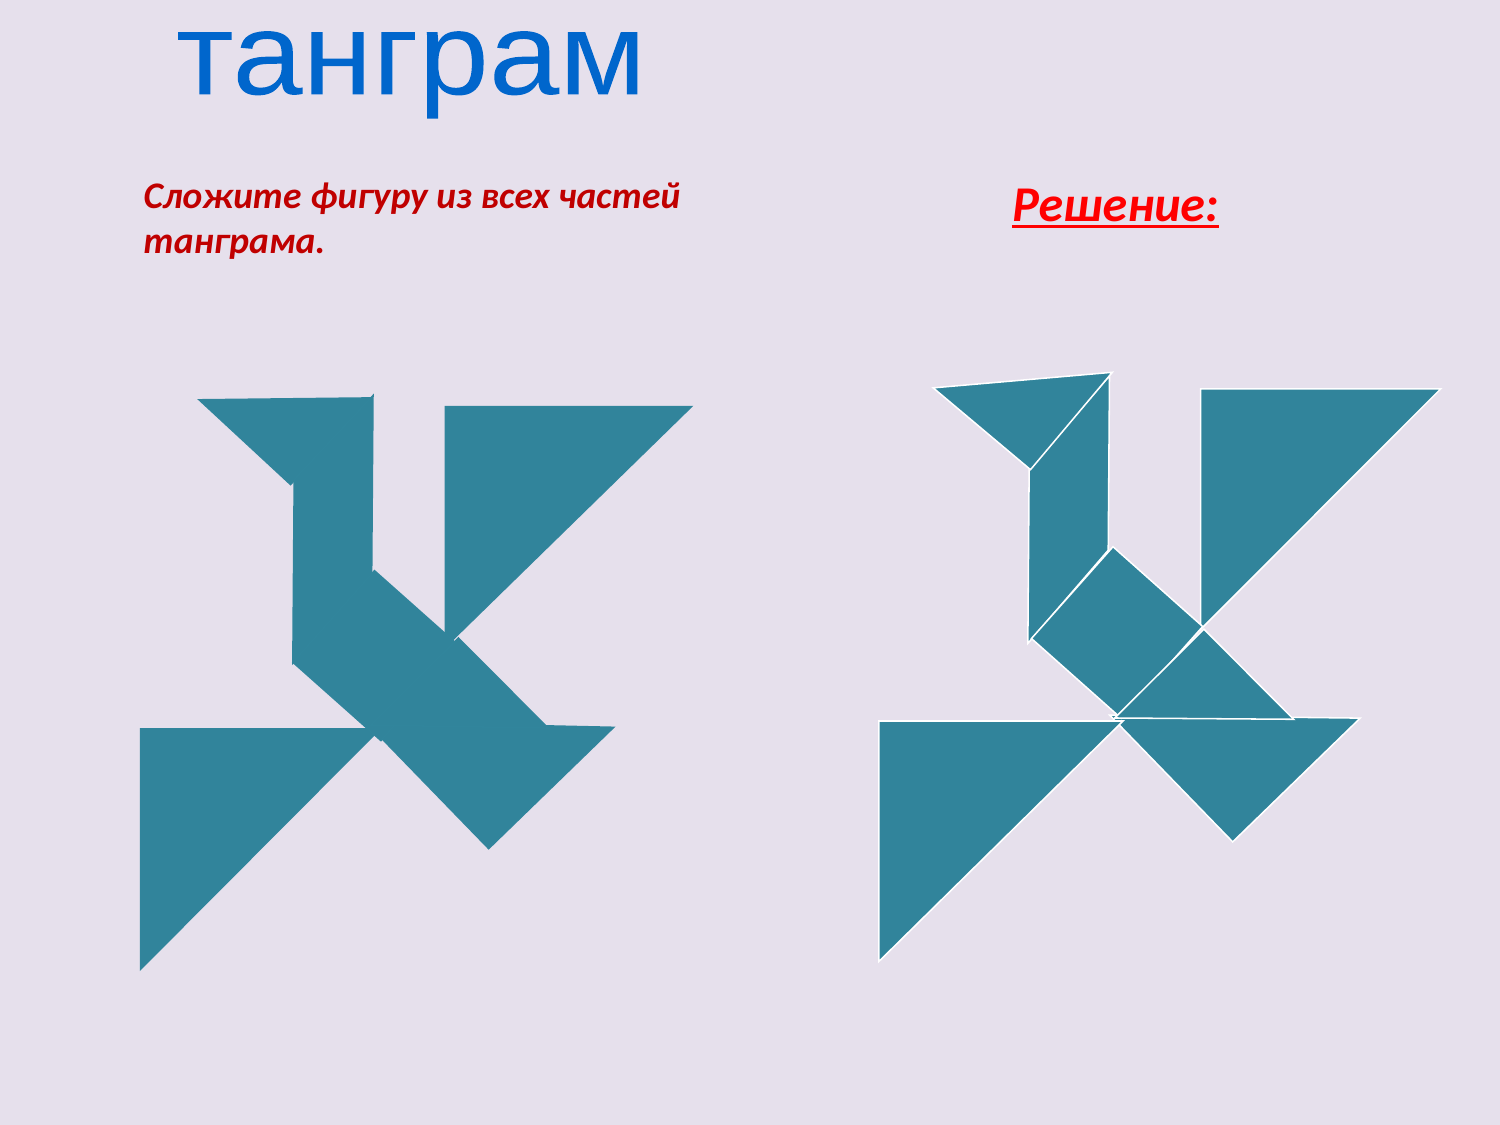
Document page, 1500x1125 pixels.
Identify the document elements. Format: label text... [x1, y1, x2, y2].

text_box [140, 339, 692, 970]
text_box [878, 316, 1441, 962]
text_box Сложите фигуру из всех частей танграма. [128, 163, 774, 269]
text_box Решение: [997, 163, 1234, 239]
